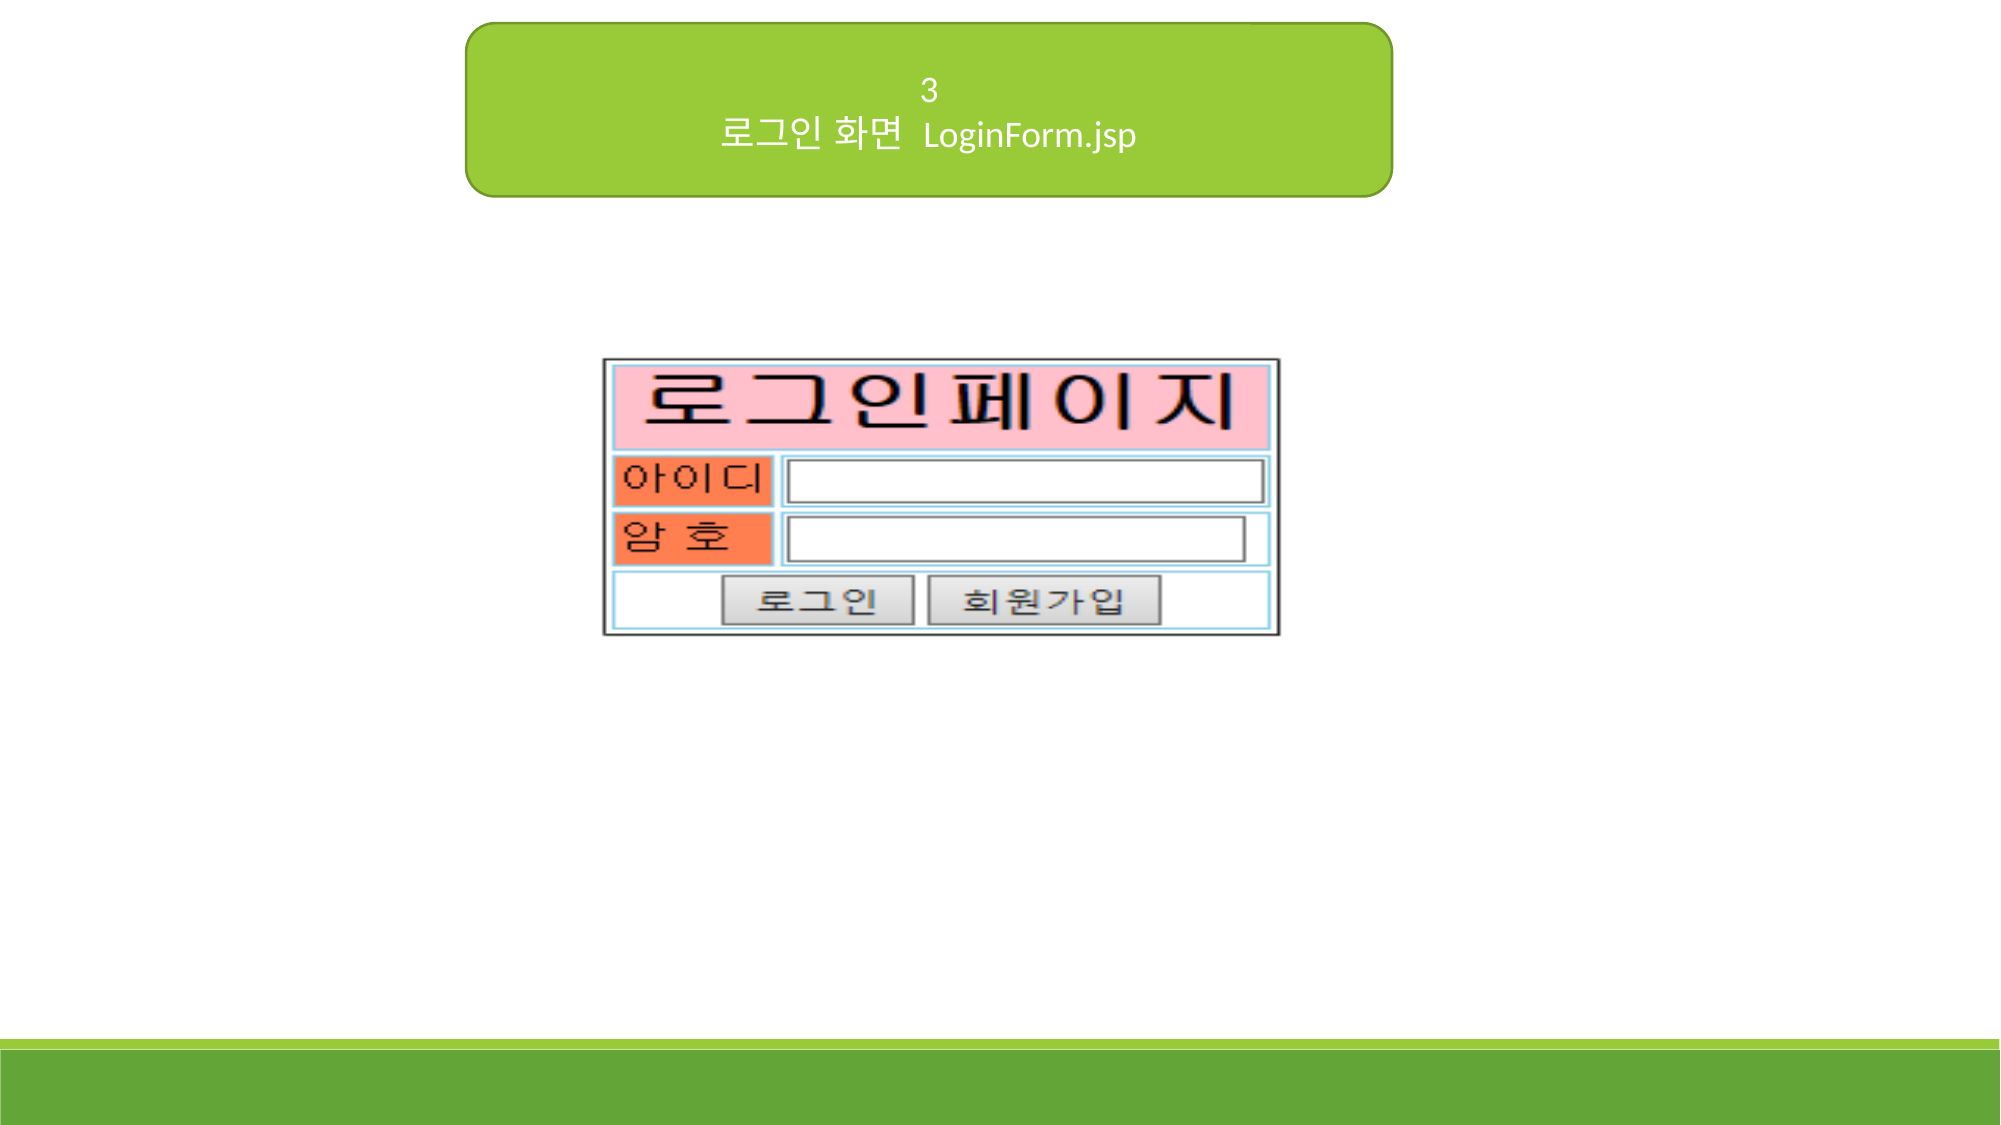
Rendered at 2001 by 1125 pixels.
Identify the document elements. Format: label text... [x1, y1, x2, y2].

text_box 3 로그인 화면 LoginForm.jsp [464, 21, 1394, 198]
picture [557, 341, 1351, 690]
